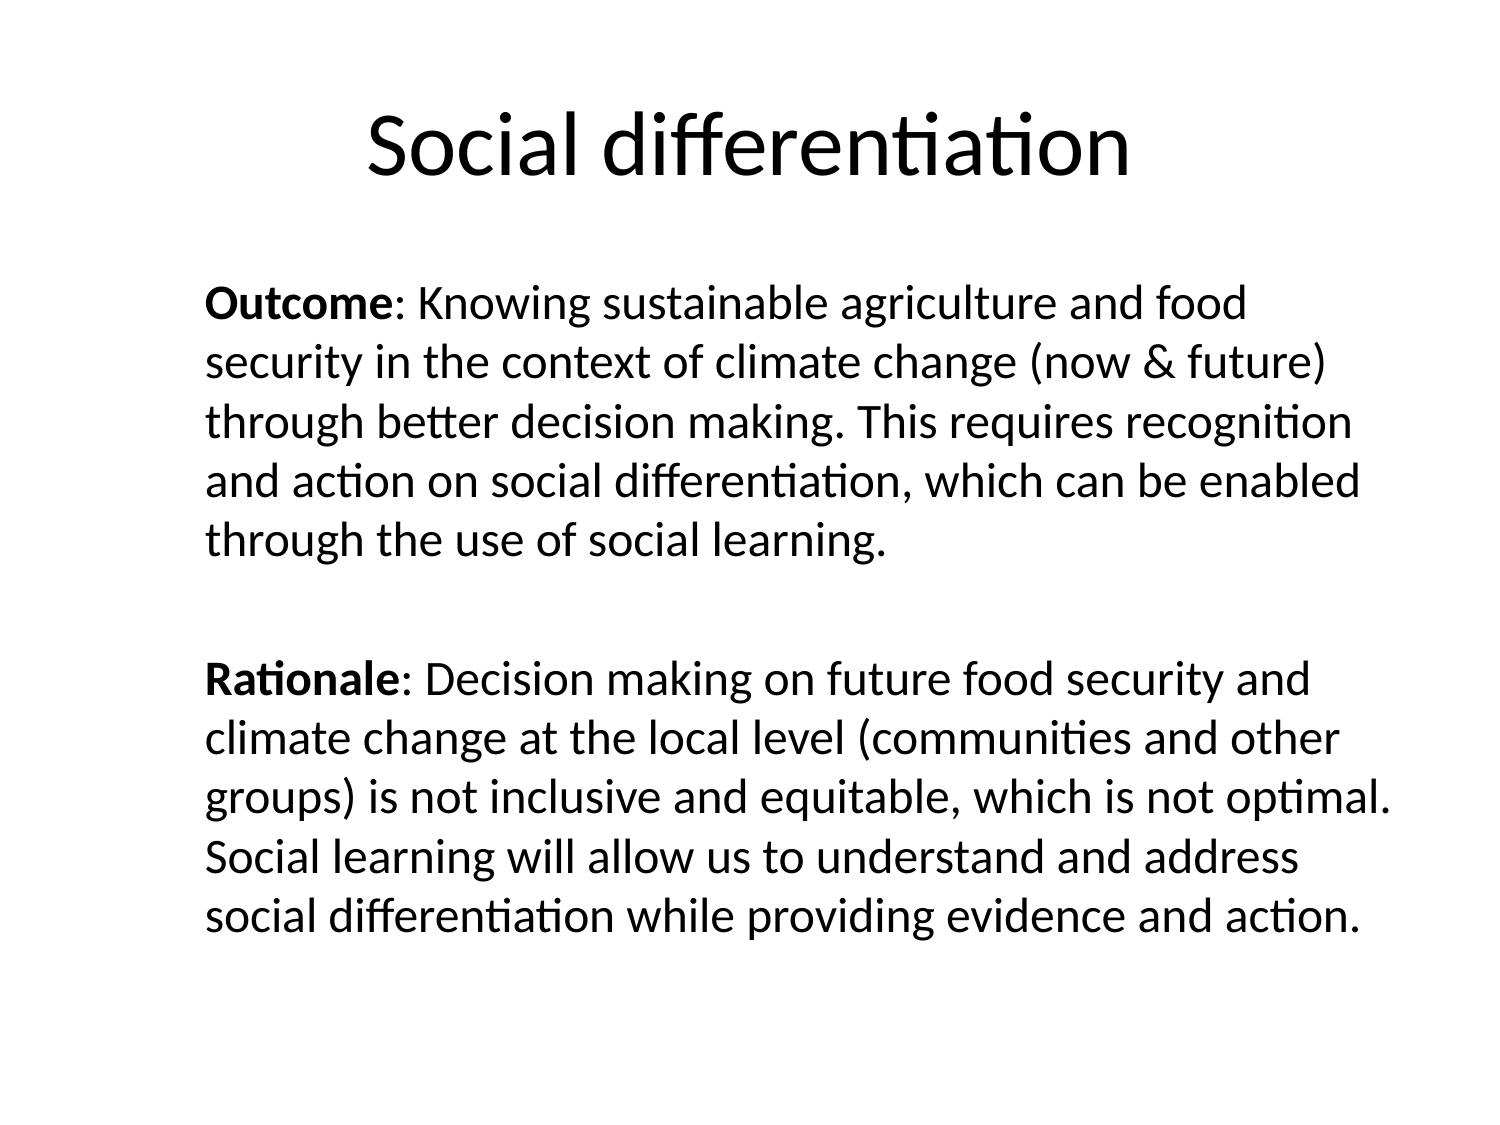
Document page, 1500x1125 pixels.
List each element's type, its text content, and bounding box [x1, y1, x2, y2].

list Outcome: Knowing sustainable agriculture and food security in the context of climate change (now & future) through better decision making. This requires recognition and action on social differentiation, which can be enabled through the use of social learning. Rationale: Decision making on future food security and climate change at the local level (communities and other groups) is not inclusive and equitable, which is not optimal. Social learning will allow us to understand and address social differentiation while providing evidence and action. [75, 262, 1425, 1005]
title Social differentiation [75, 45, 1425, 233]
